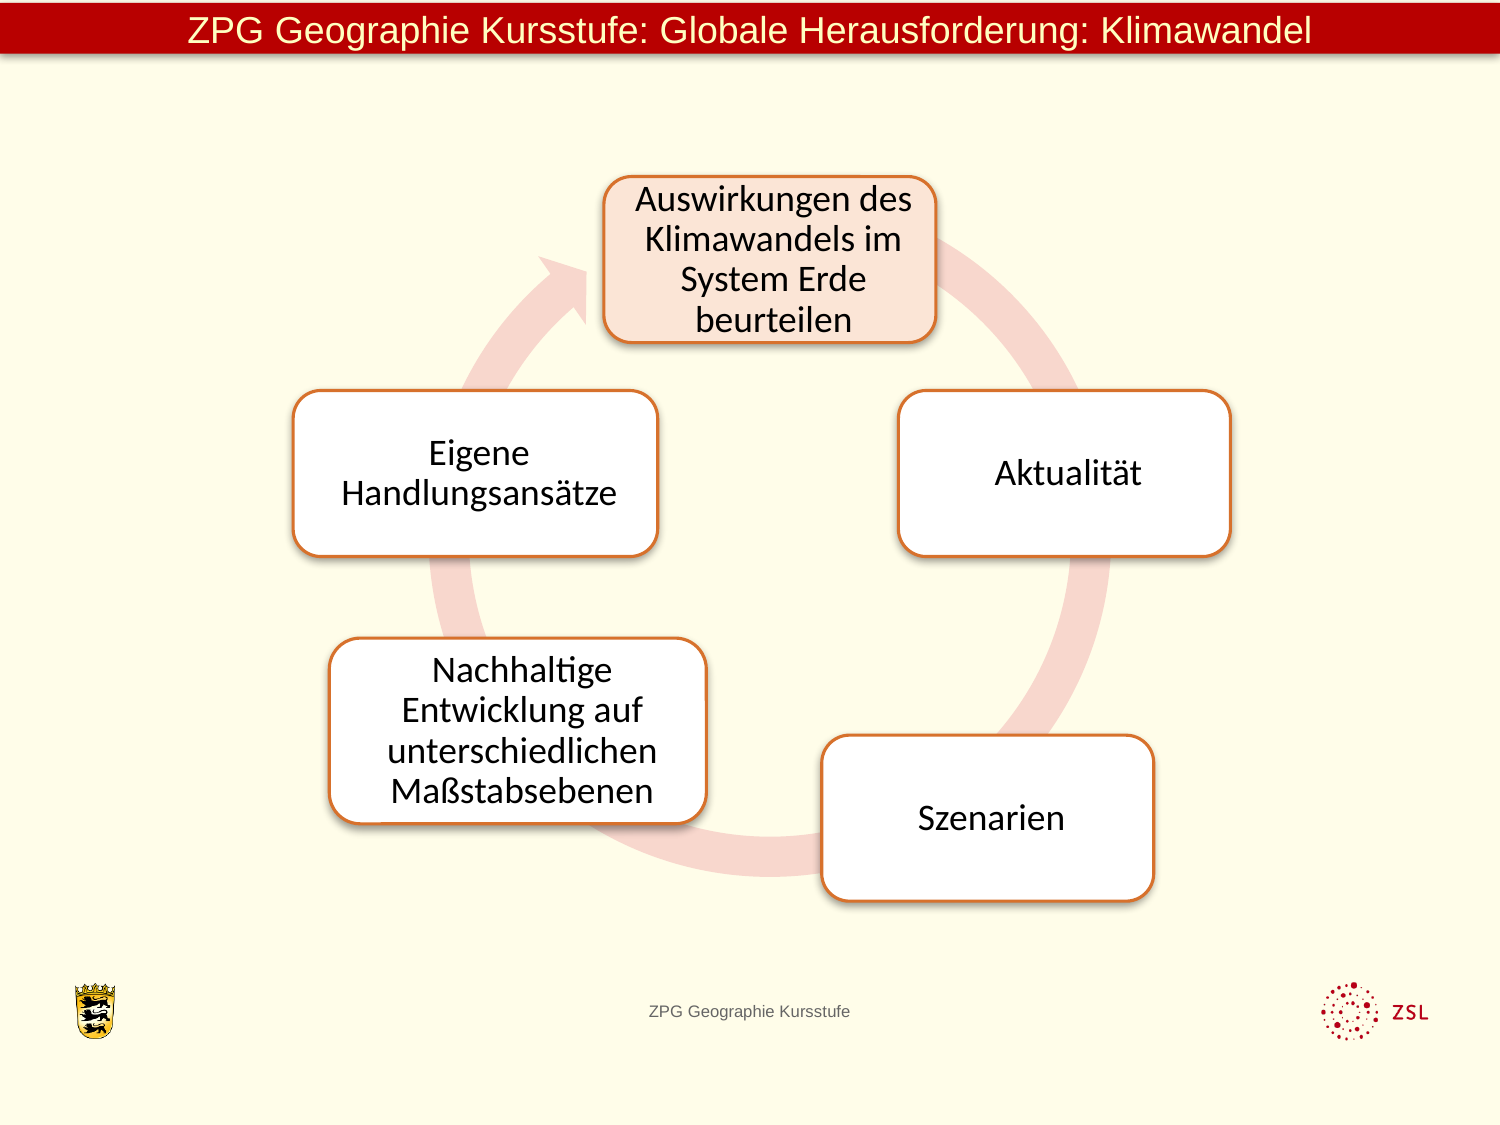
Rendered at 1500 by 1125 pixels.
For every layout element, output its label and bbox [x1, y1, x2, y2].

picture [1320, 981, 1429, 1041]
text_box [300, 160, 1223, 929]
picture [73, 981, 117, 1041]
